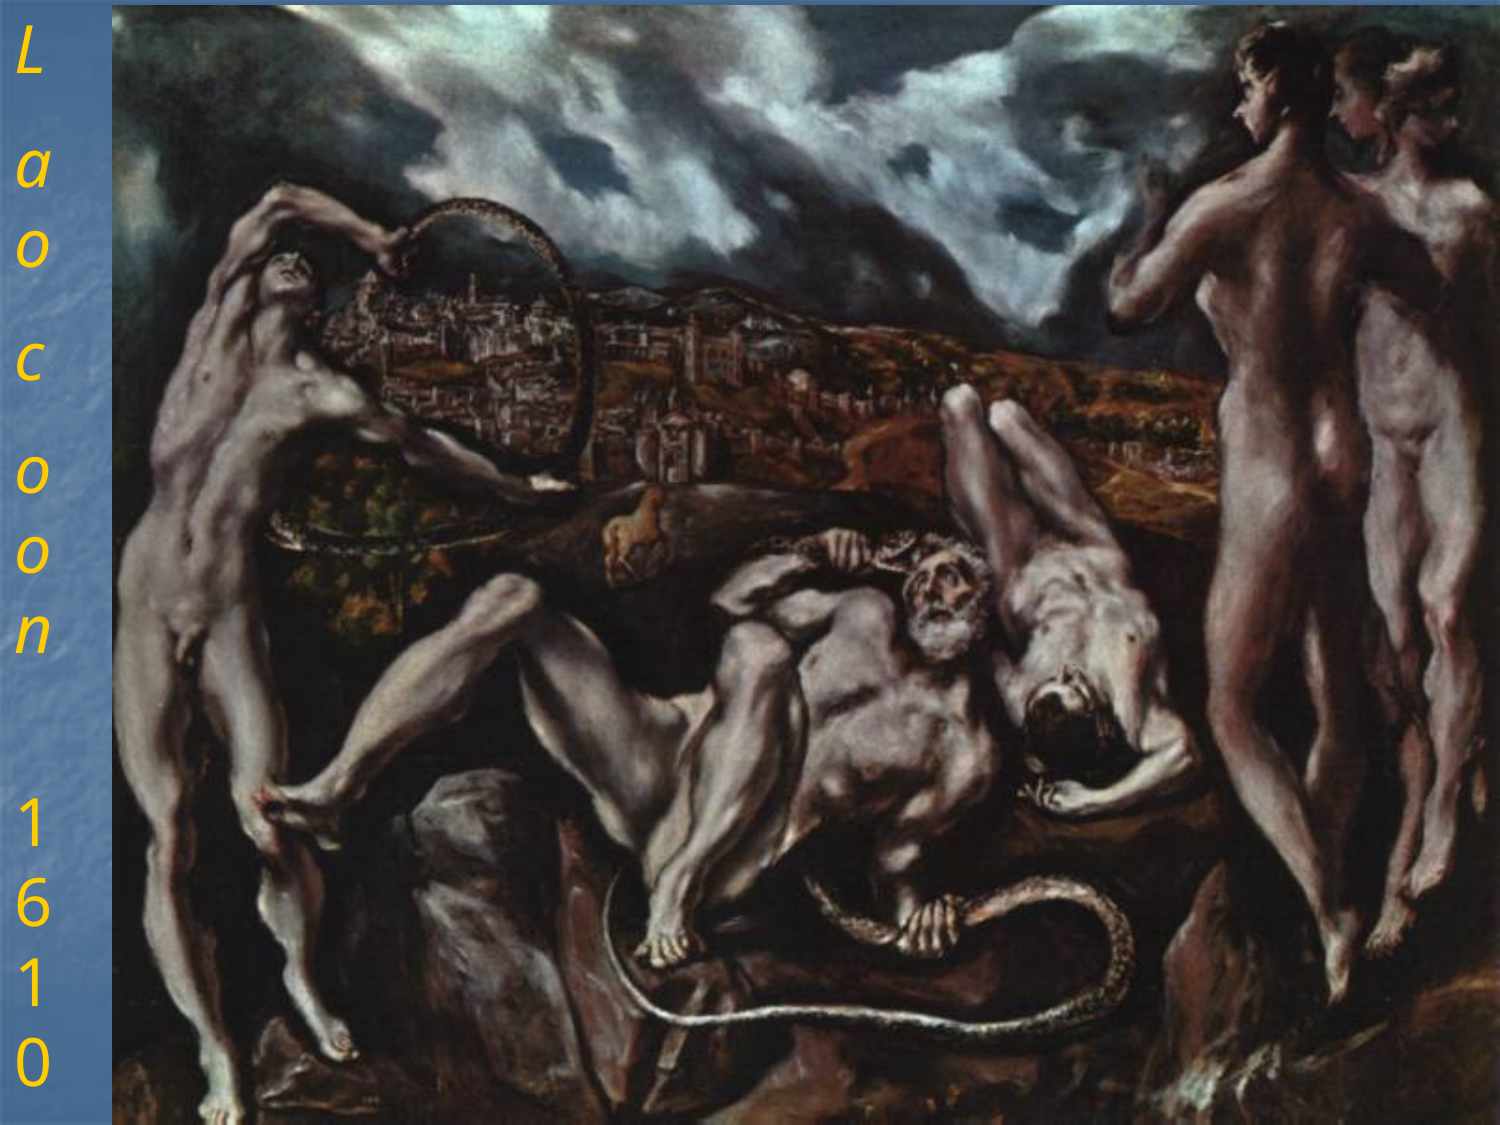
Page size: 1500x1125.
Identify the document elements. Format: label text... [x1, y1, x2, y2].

picture [112, 5, 1500, 1125]
text_box L ao c oon 1610 [0, 0, 100, 1108]
